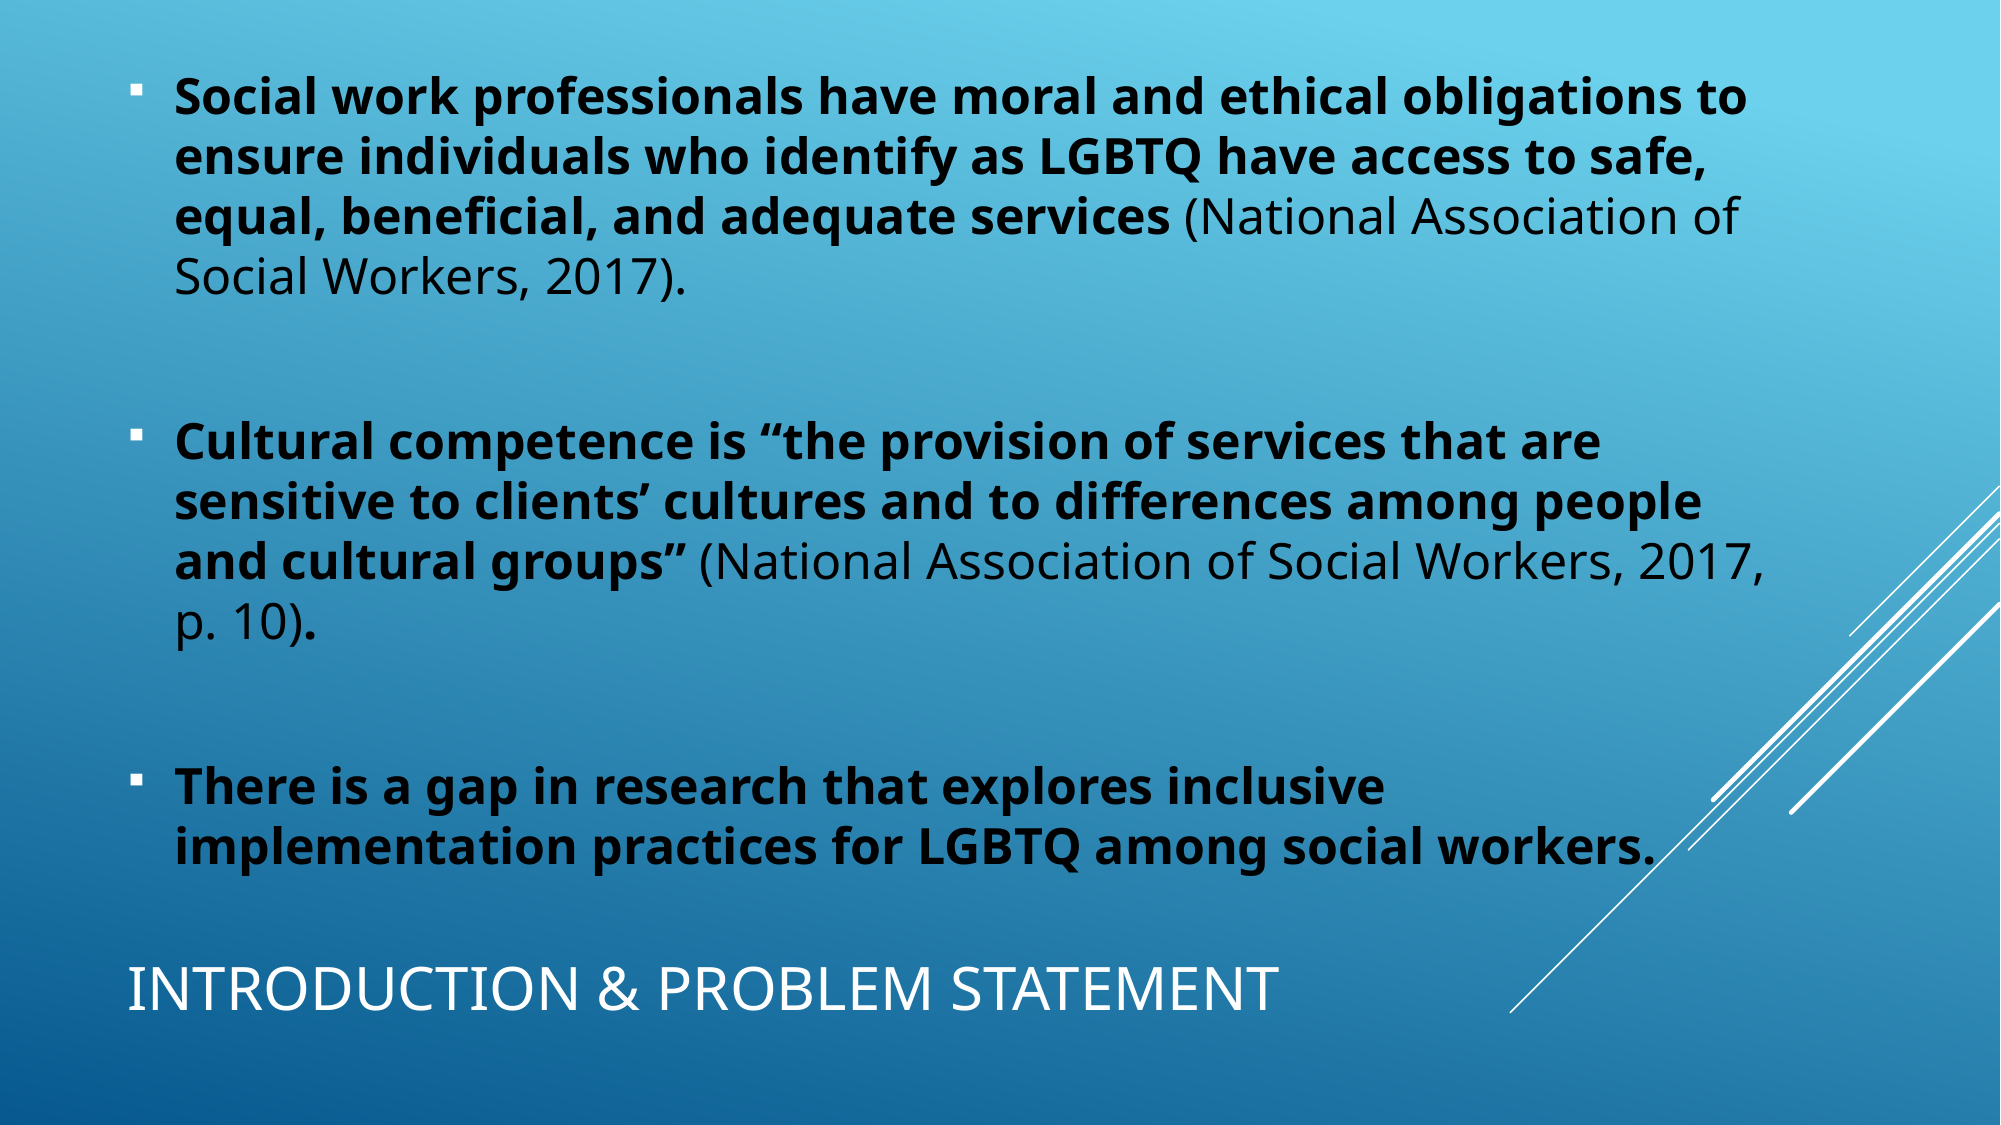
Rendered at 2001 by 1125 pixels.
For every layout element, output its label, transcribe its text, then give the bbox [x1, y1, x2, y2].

title Introduction & Problem Statement [112, 950, 1513, 1053]
list Social work professionals have moral and ethical obligations to ensure individuals who identify as LGBTQ have access to safe, equal, beneficial, and adequate services (National Association of Social Workers, 2017). Cultural competence is “the provision of services that are sensitive to clients’ cultures and to differences among people and cultural groups” (National Association of Social Workers, 2017, p. 10). There is a gap in research that explores inclusive implementation practices for LGBTQ among social workers. [112, 72, 1800, 950]
